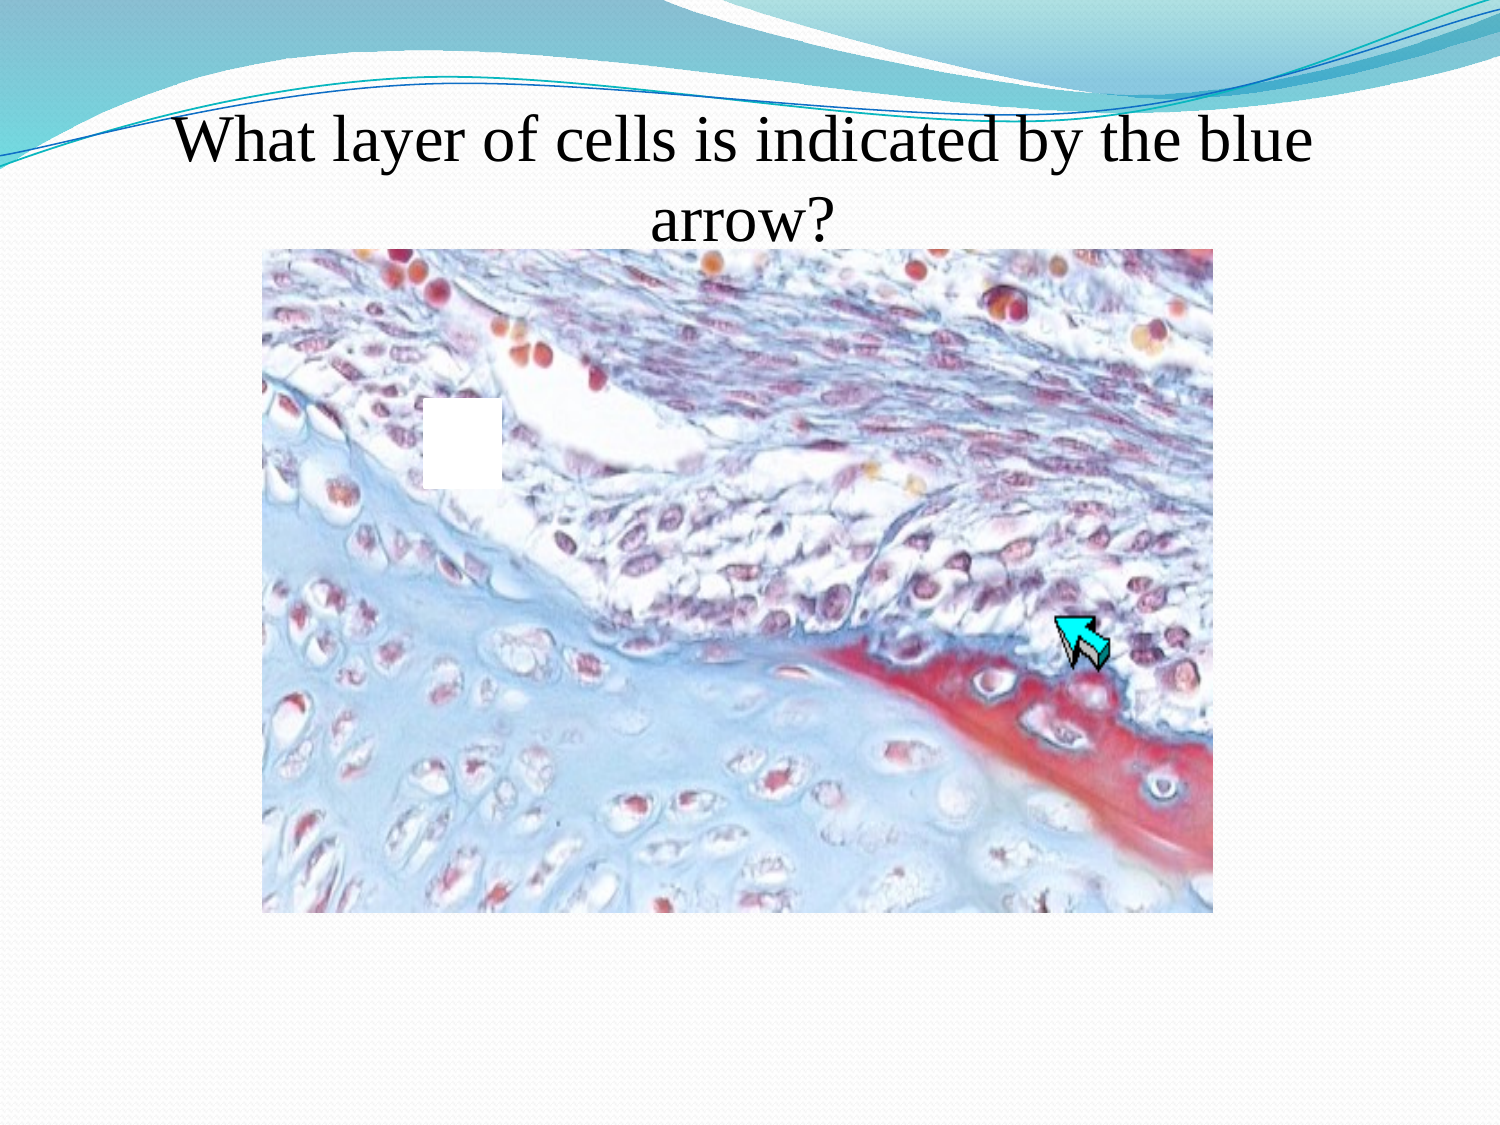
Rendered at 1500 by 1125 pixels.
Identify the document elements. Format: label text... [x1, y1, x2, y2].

text_box What layer of cells is indicated by the blue arrow? [74, 87, 1413, 263]
picture [262, 249, 1213, 913]
